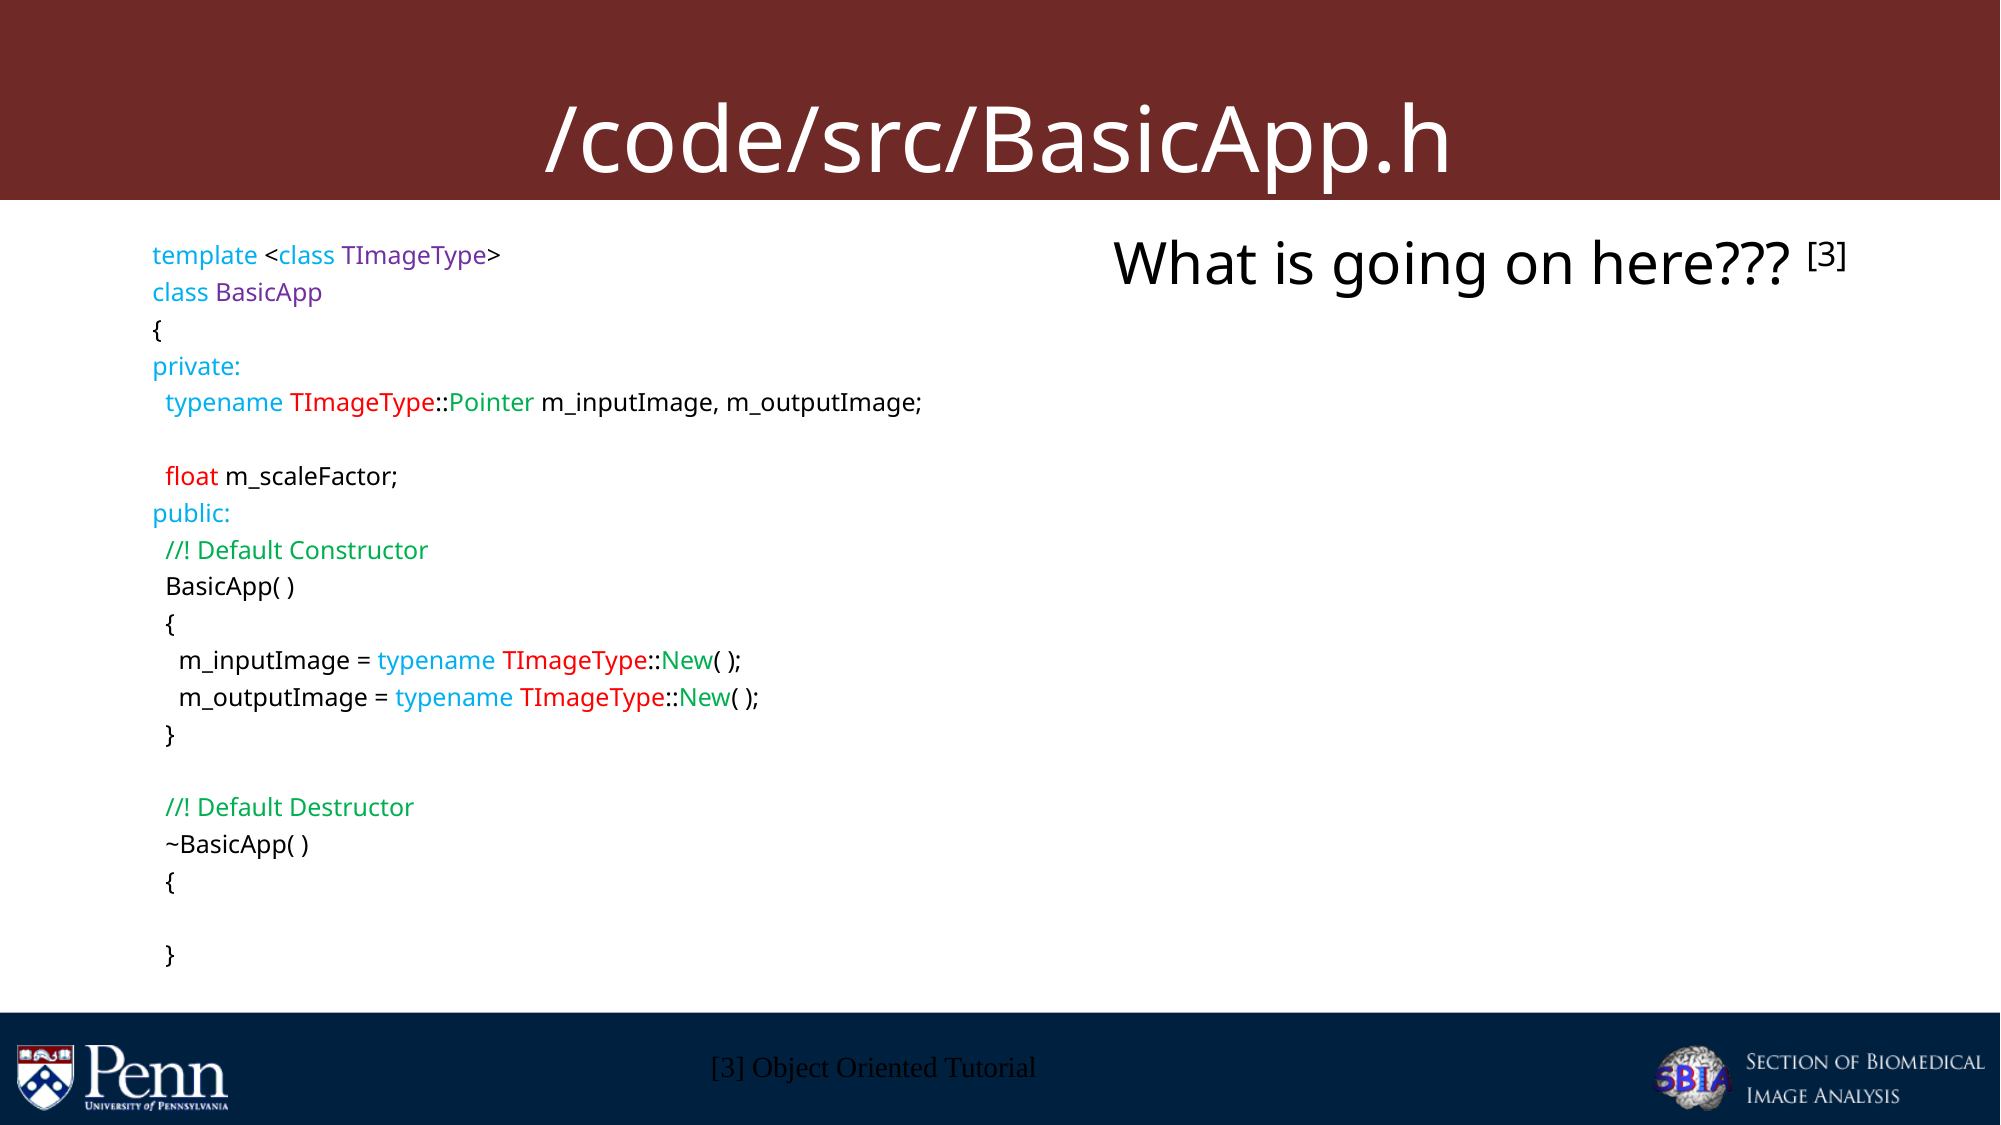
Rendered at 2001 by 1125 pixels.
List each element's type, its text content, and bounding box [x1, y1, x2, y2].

list template <class TImageType> class BasicApp { private: typename TImageType::Pointer m_inputImage, m_outputImage; float m_scaleFactor; public: //! Default Constructor BasicApp( ) { m_inputImage = typename TImageType::New( ); m_outputImage = typename TImageType::New( ); } //! Default Destructor ~BasicApp( ) { } [137, 226, 985, 987]
picture [1652, 1044, 1985, 1112]
list What is going on here??? [3] [1012, 226, 1863, 987]
title /code/src/BasicApp.h [137, 0, 1863, 200]
picture [17, 1045, 228, 1111]
footer [3] Object Oriented Tutorial [262, 1035, 1485, 1096]
